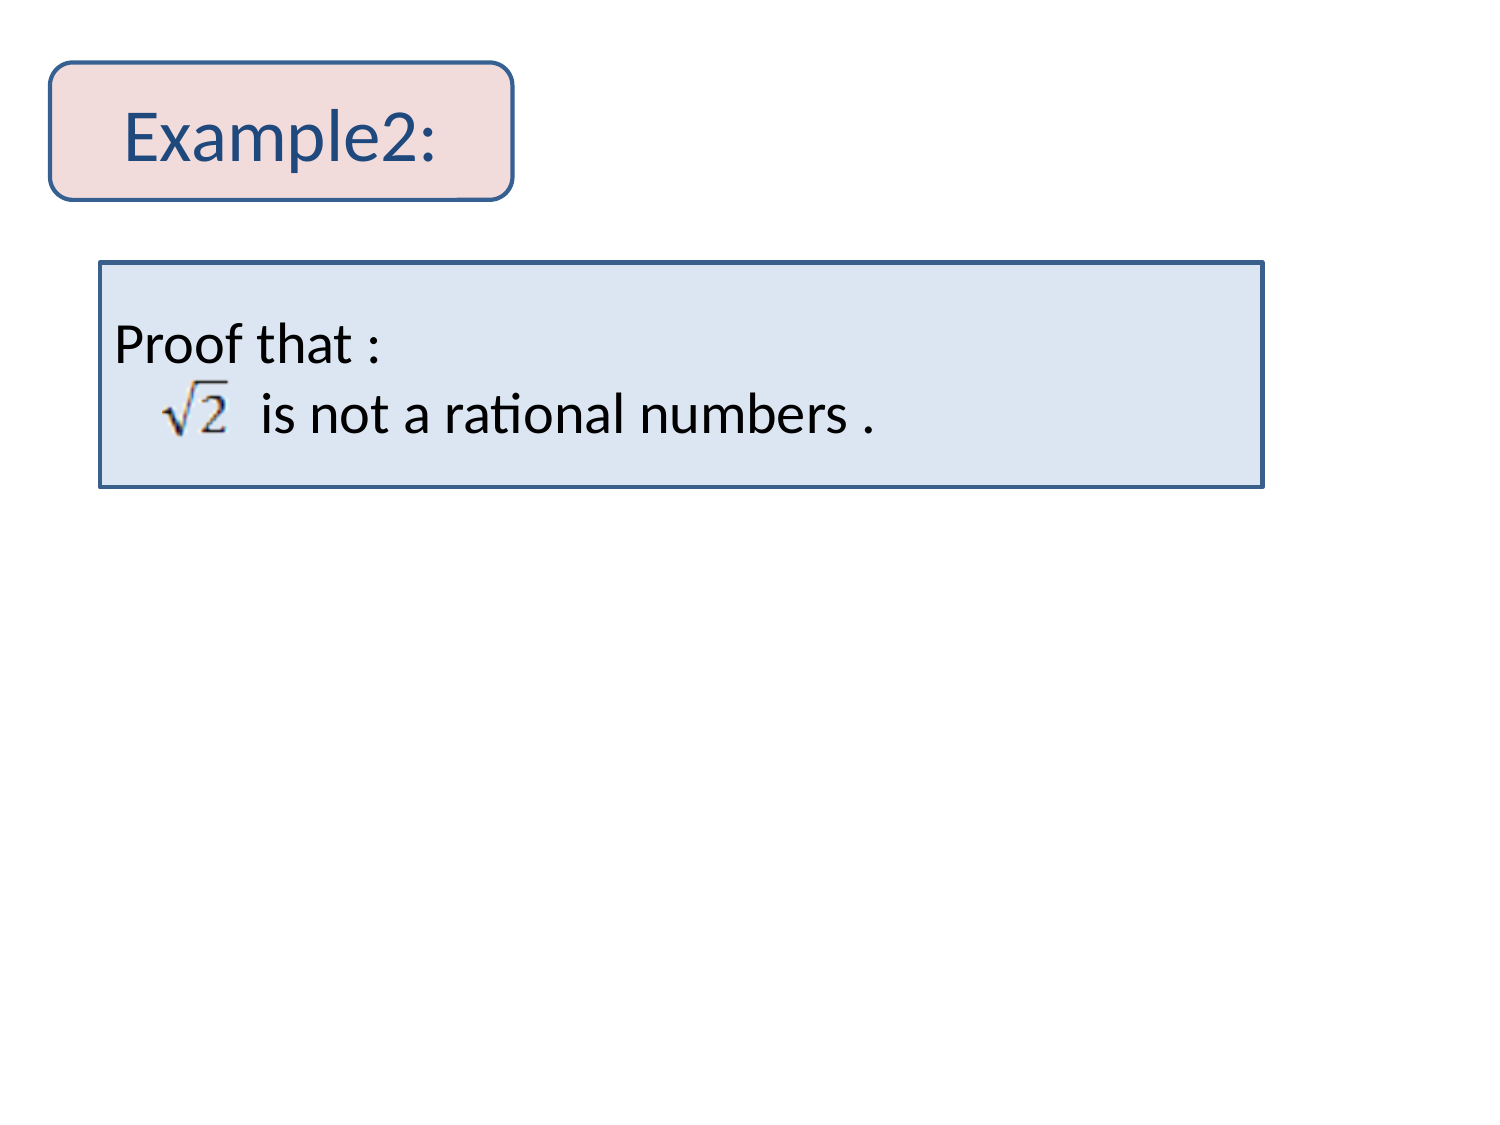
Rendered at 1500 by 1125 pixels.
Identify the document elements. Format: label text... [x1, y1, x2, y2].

text_box [0, 0, 1500, 75]
text_box Proof that : is not a rational numbers . [98, 260, 1265, 489]
picture [162, 374, 241, 457]
text_box Example2: [47, 75, 515, 202]
